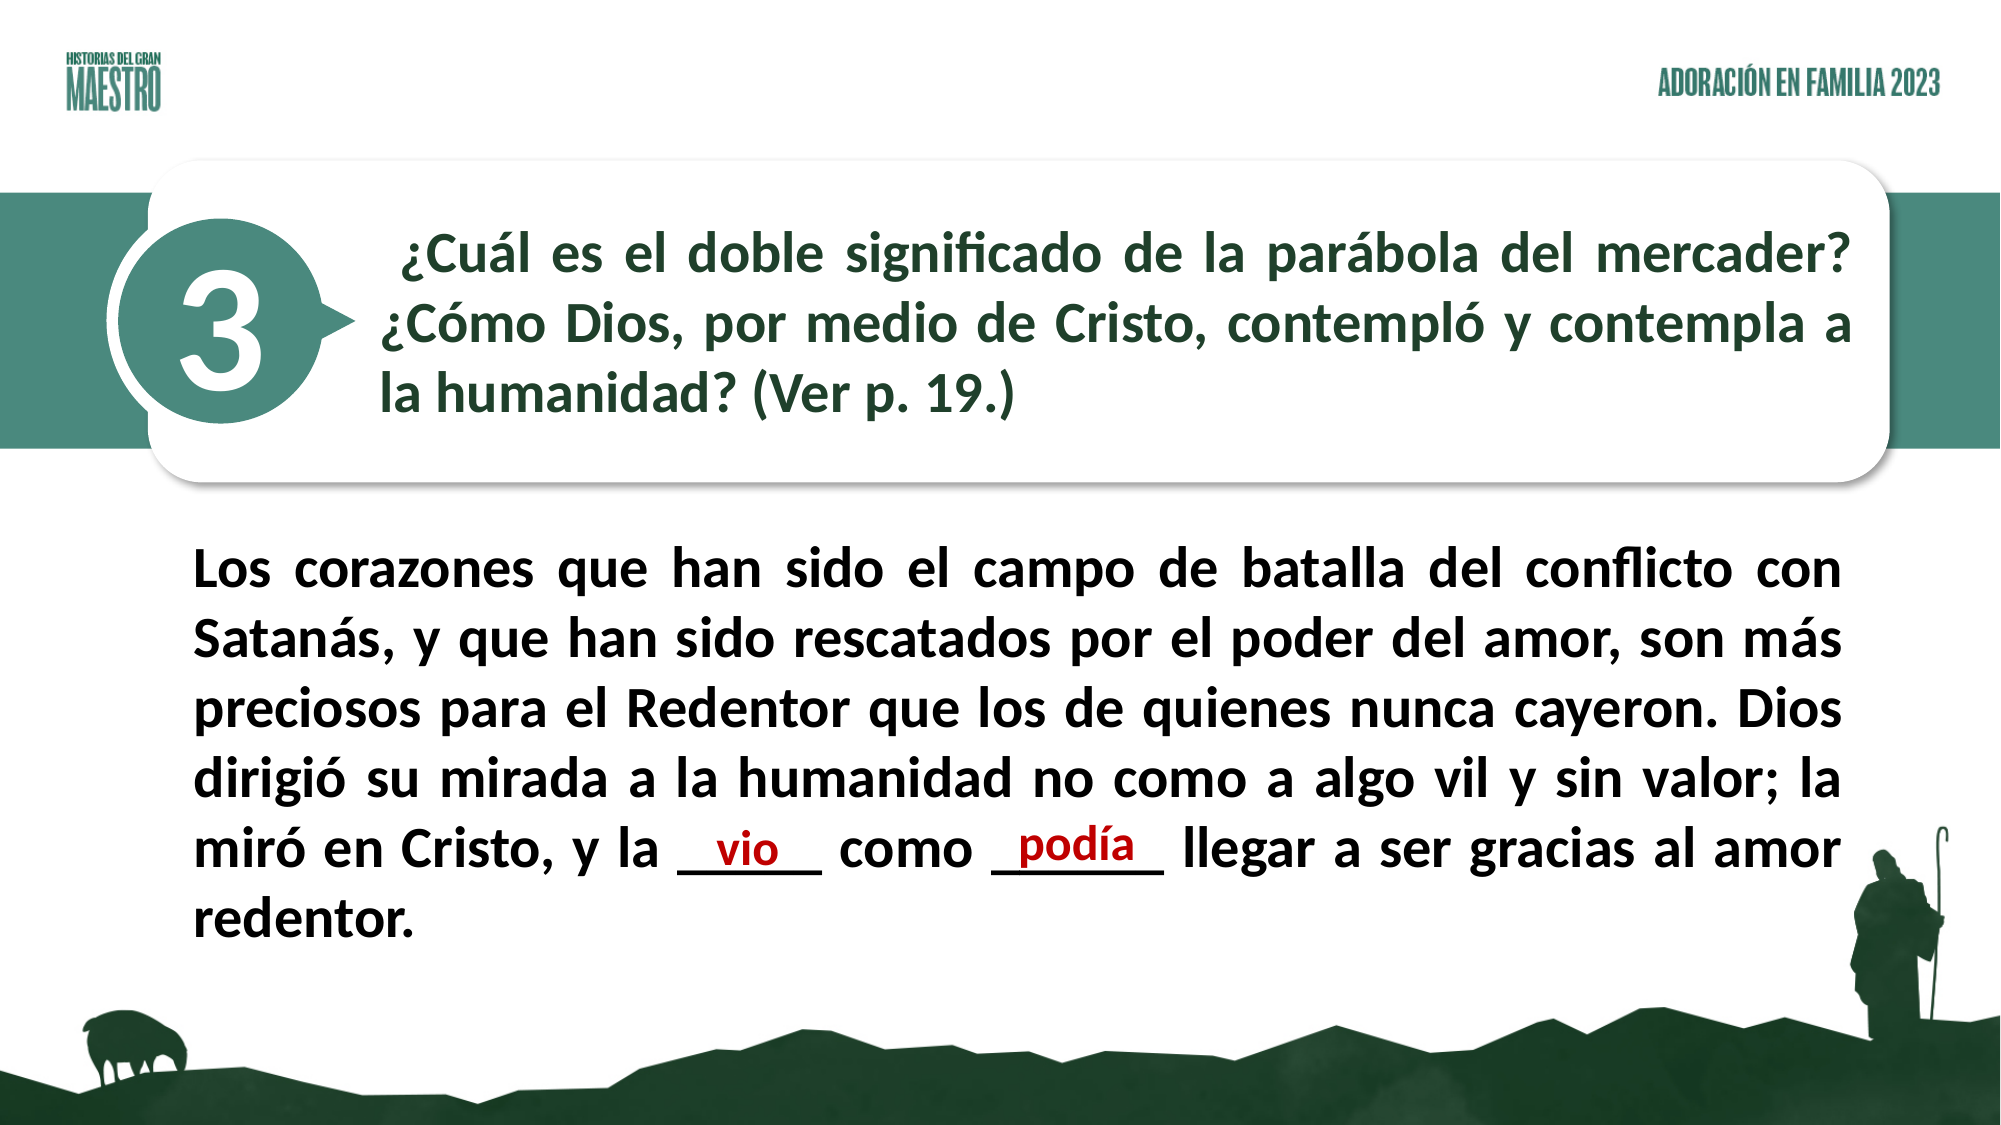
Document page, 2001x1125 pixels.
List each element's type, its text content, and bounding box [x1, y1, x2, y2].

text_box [0, 160, 2000, 483]
text_box podía [1003, 802, 1179, 878]
text_box Los corazones que han sido el campo de batalla del conflicto con Satanás, y que han sido rescatados por el poder del amor, son más preciosos para el Redentor que los de quienes nunca cayeron. Dios dirigió su mirada a la humanidad no como a algo vil y sin valor; la miró en Cristo, y la _____ como ______ llegar a ser gracias al amor redentor. [179, 521, 1859, 957]
picture [0, 0, 2001, 1125]
text_box vio [701, 808, 802, 883]
